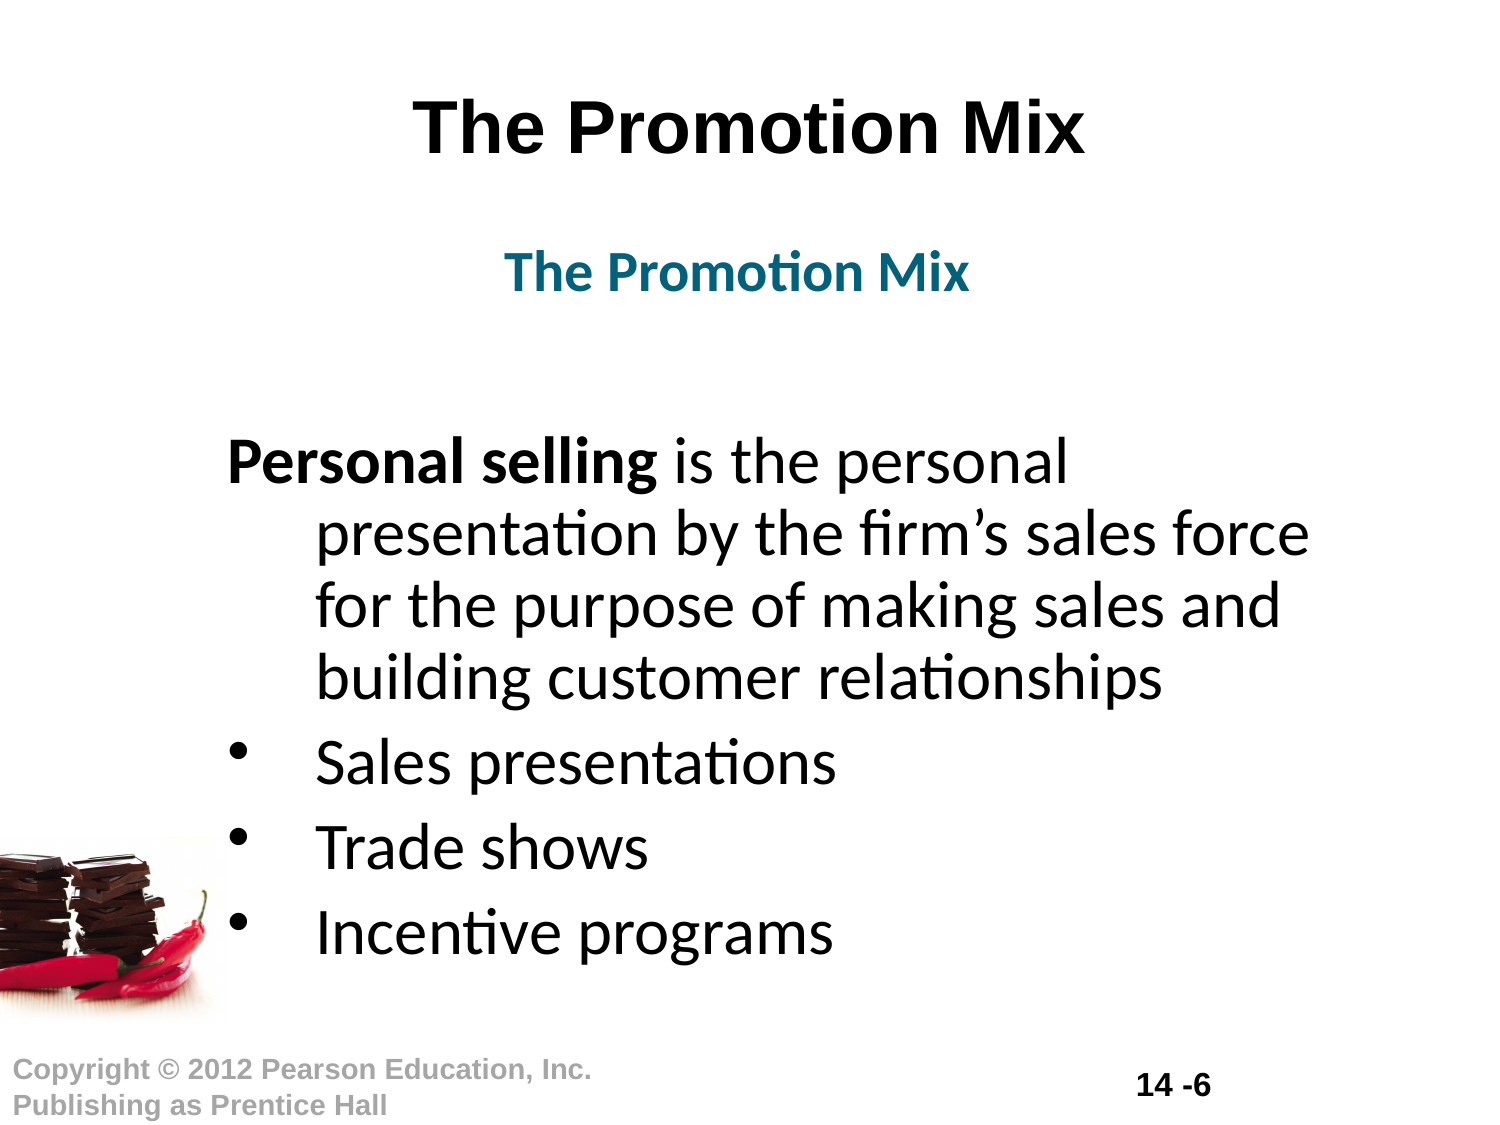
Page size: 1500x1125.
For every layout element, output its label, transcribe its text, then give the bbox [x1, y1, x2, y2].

title The Promotion Mix [112, 37, 1388, 226]
list Personal selling is the personal presentation by the firm’s sales force for the purpose of making sales and building customer relationships Sales presentations Trade shows Incentive programs [212, 324, 1388, 1001]
picture [0, 837, 226, 1025]
list The Promotion Mix [149, 237, 1326, 301]
